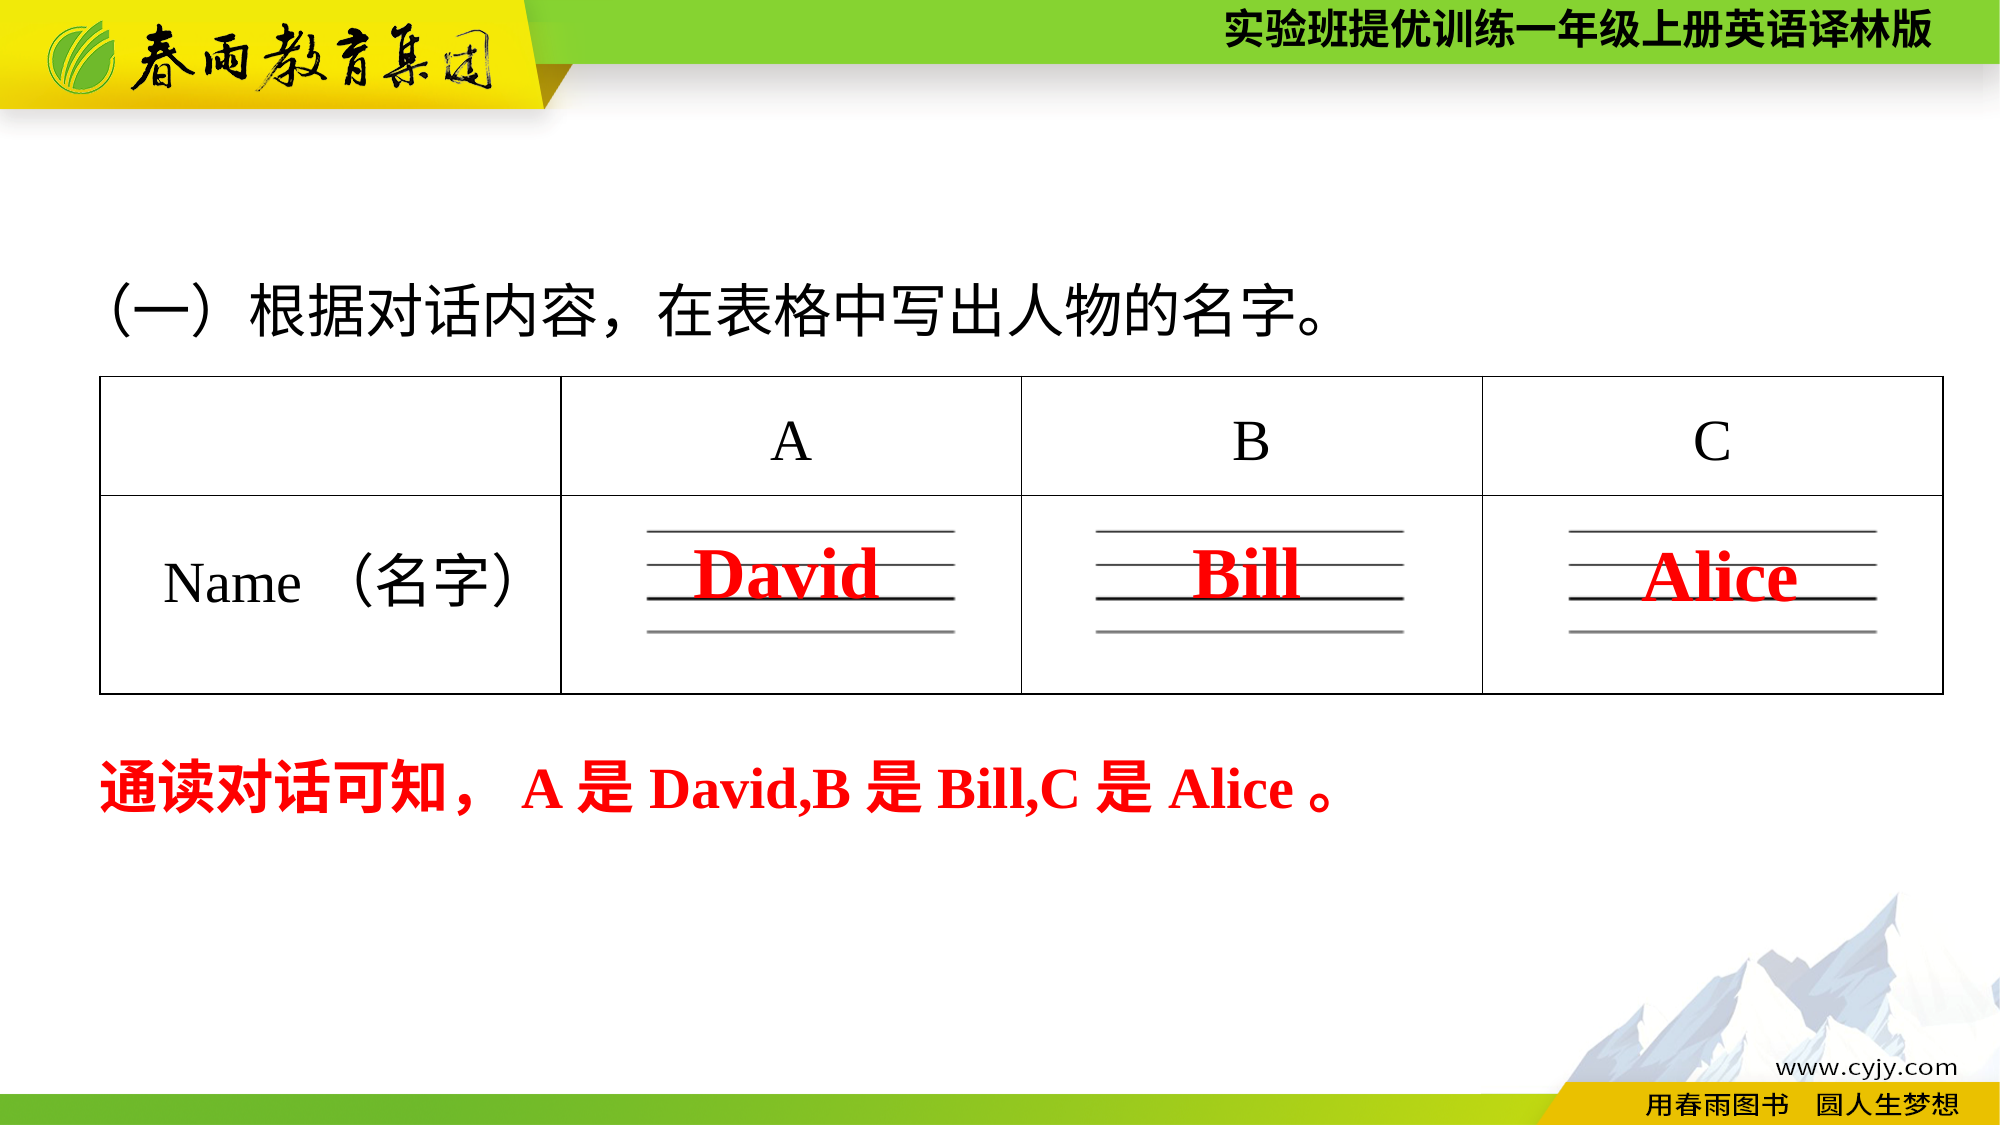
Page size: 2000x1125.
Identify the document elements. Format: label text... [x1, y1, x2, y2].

list （一）根据对话内容，在表格中写出人物的名字。 [59, 231, 1944, 340]
table_header C [1483, 377, 1942, 495]
table_header A [562, 377, 1021, 495]
table_header [101, 377, 560, 495]
text_box Name（名字） [148, 536, 565, 622]
text_box 通读对话可知，A是David,B是Bill,C是Alice。 [84, 707, 1969, 828]
table_cell [562, 496, 1021, 693]
table_header B [1022, 377, 1482, 495]
table_cell [1483, 496, 1942, 693]
table_cell [101, 496, 560, 693]
table_cell [1022, 496, 1482, 693]
picture [0, 0, 2000, 1125]
